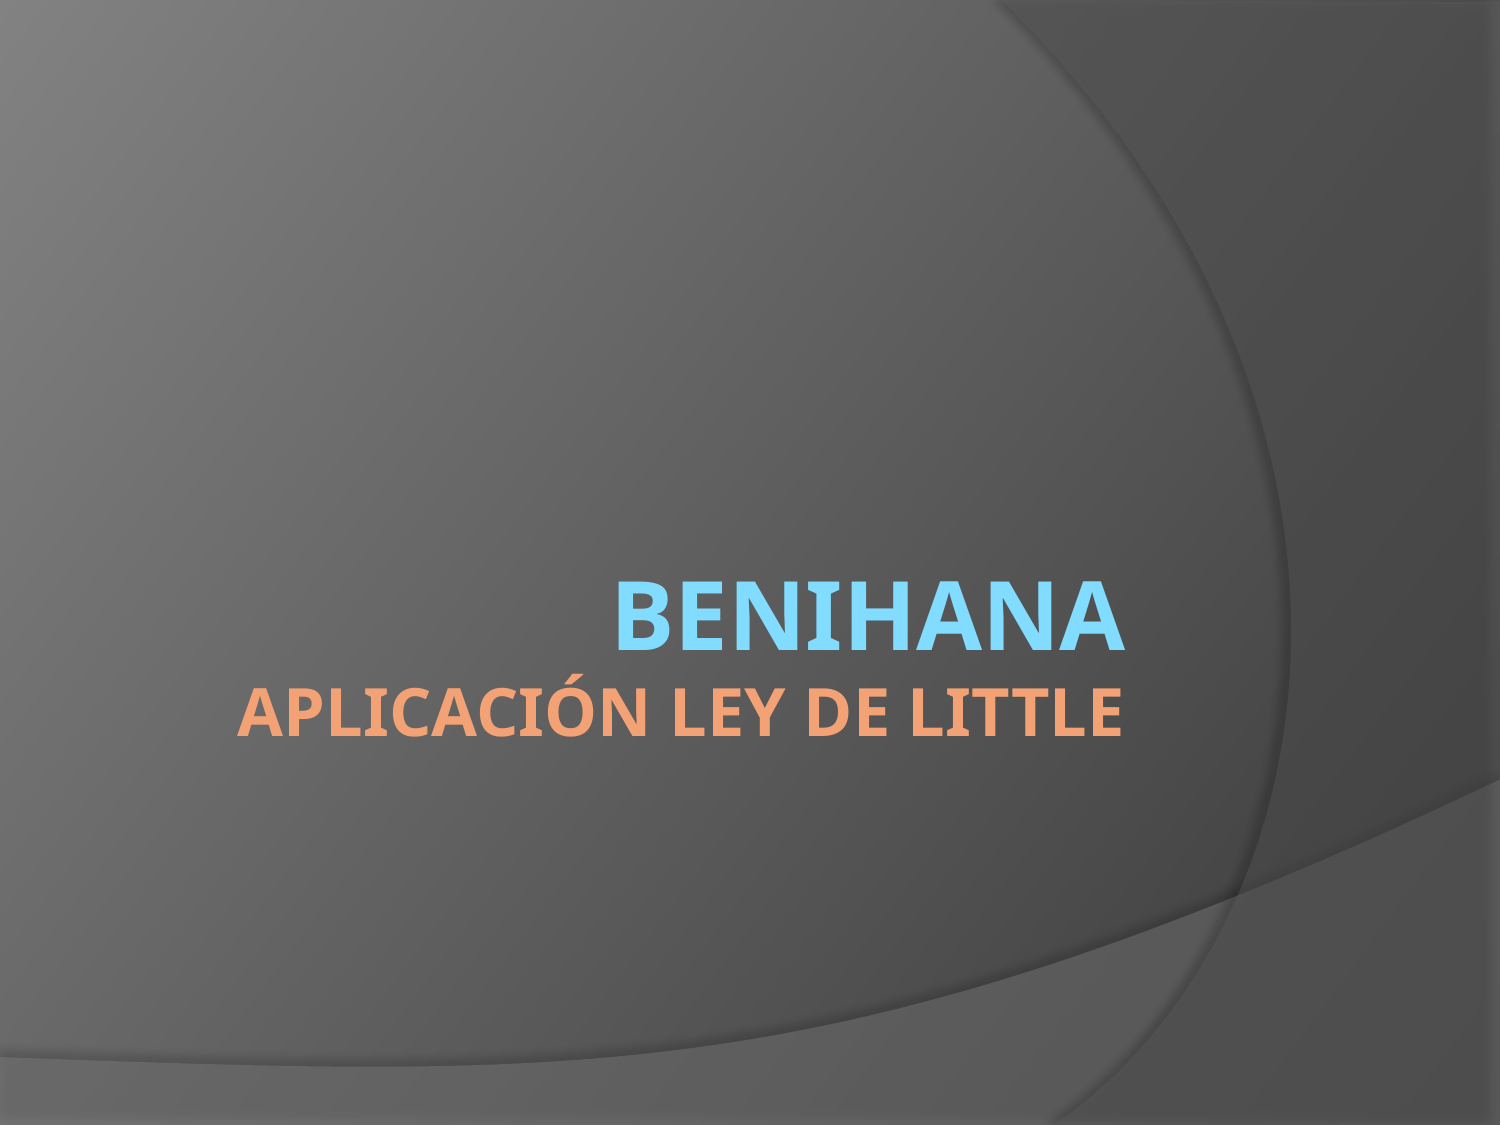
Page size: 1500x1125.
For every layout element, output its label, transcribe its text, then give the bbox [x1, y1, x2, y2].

title Benihana aplicación ley de little [70, 547, 1134, 925]
